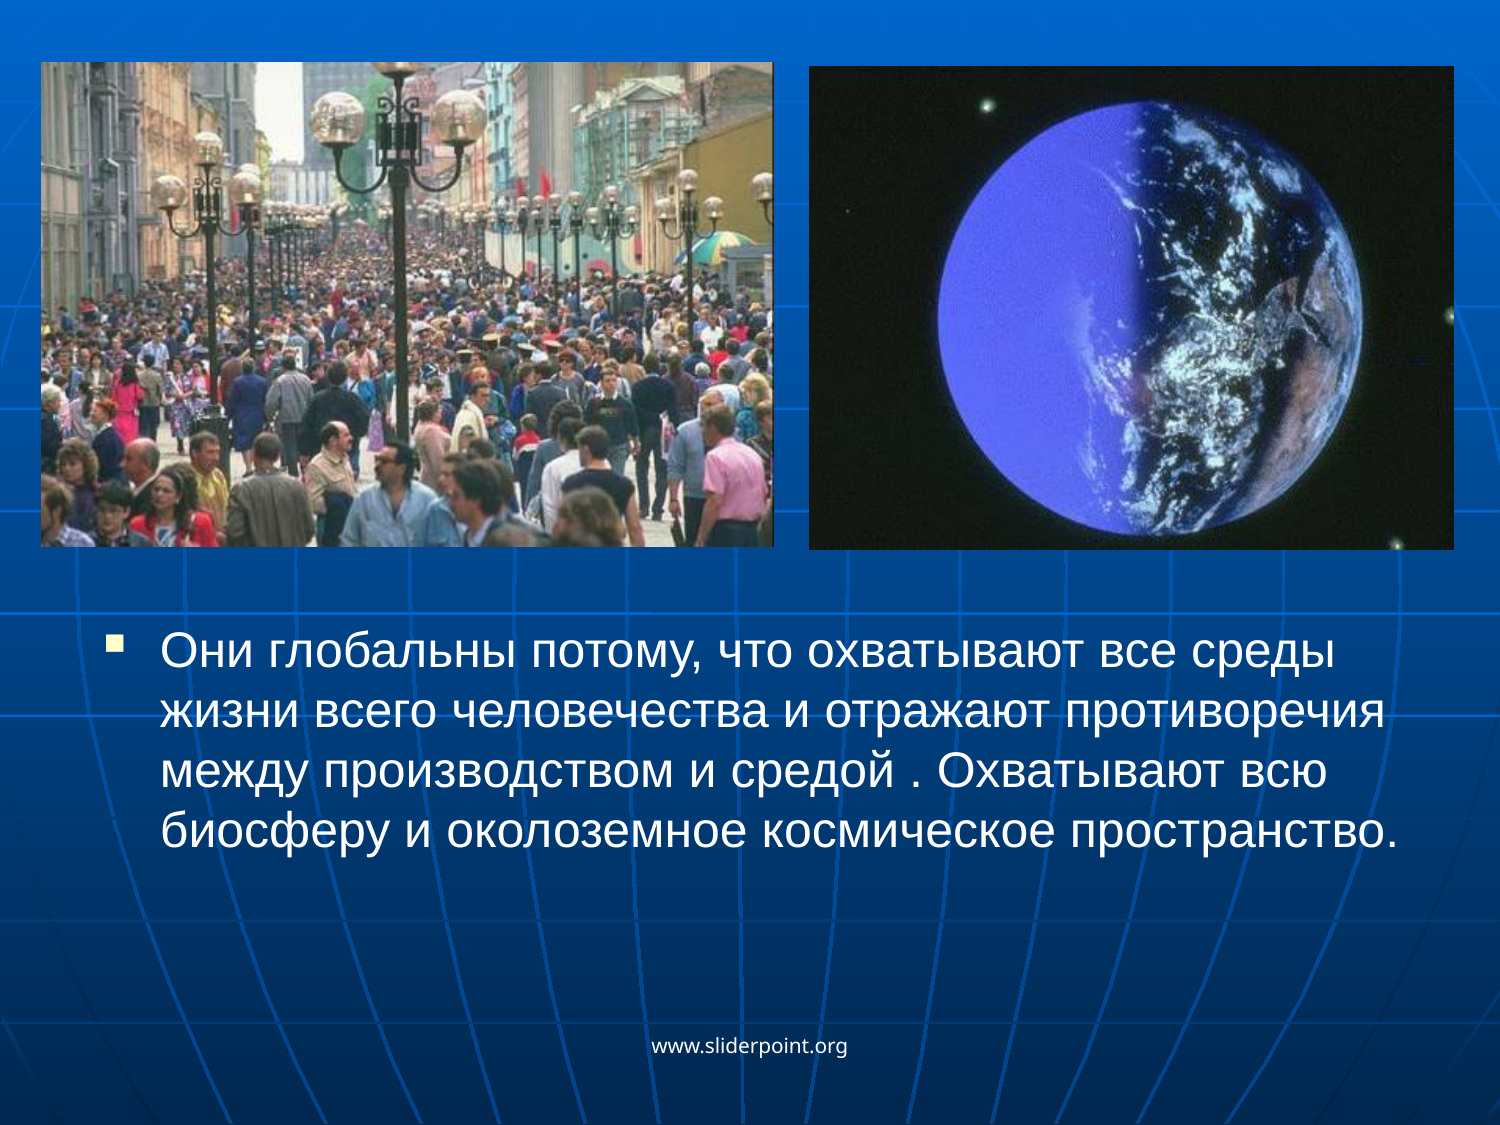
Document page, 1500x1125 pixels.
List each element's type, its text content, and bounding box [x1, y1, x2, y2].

footer www.sliderpoint.org [512, 1024, 988, 1101]
list Они глобальны потому, что охватывают все среды жизни всего человечества и отражают противоречия между производством и средой . Охватывают всю биосферу и околоземное космическое пространство. [88, 609, 1439, 1076]
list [40, 61, 774, 547]
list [808, 66, 1454, 550]
